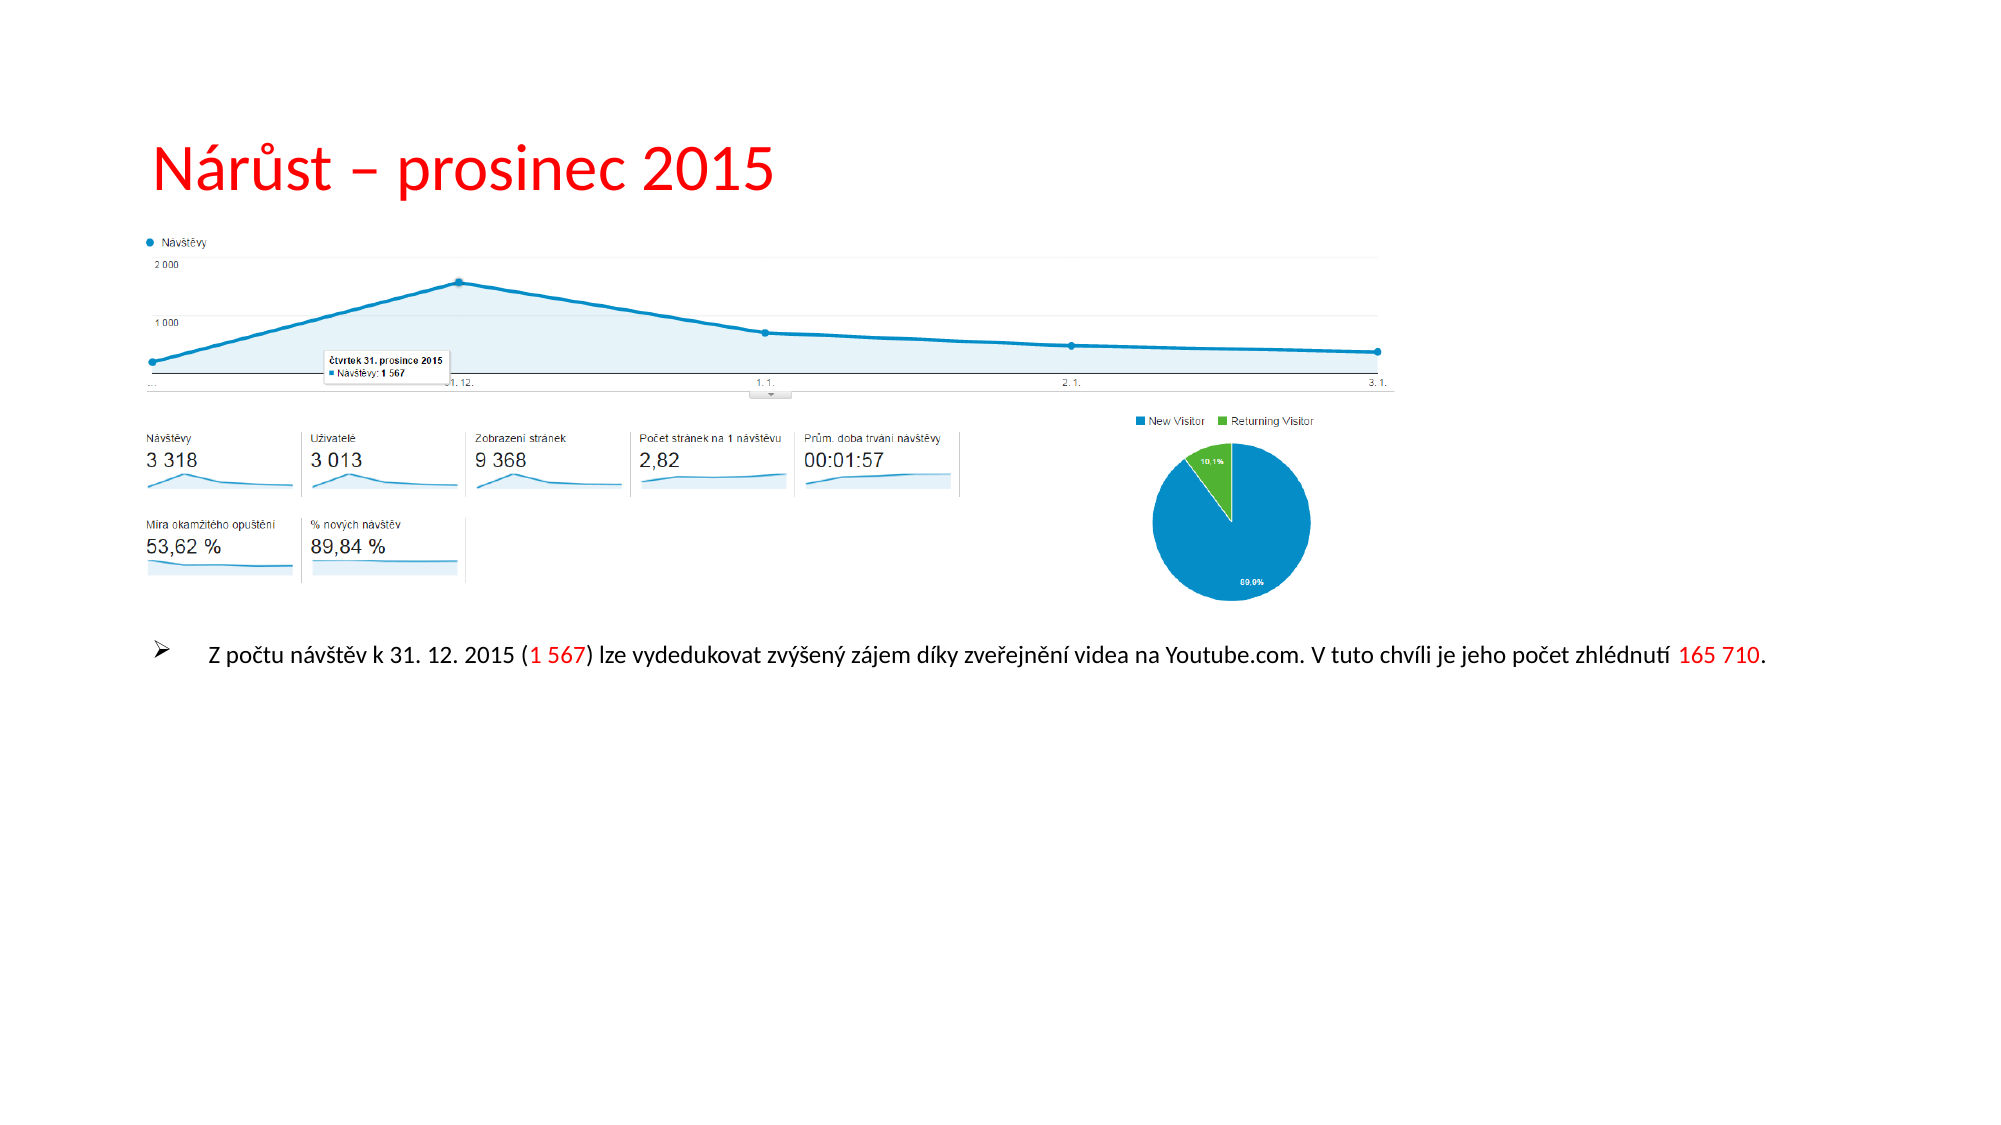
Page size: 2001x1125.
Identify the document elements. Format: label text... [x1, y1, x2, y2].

title Nárůst – prosinec 2015 [137, 59, 1863, 278]
text_box Z počtu návštěv k 31. 12. 2015 (1 567) lze vydedukovat zvýšený zájem díky zveřejnění videa na Youtube.com. V tuto chvíli je jeho počet zhlédnutí 165 710. [137, 630, 1958, 676]
picture [137, 227, 1395, 615]
